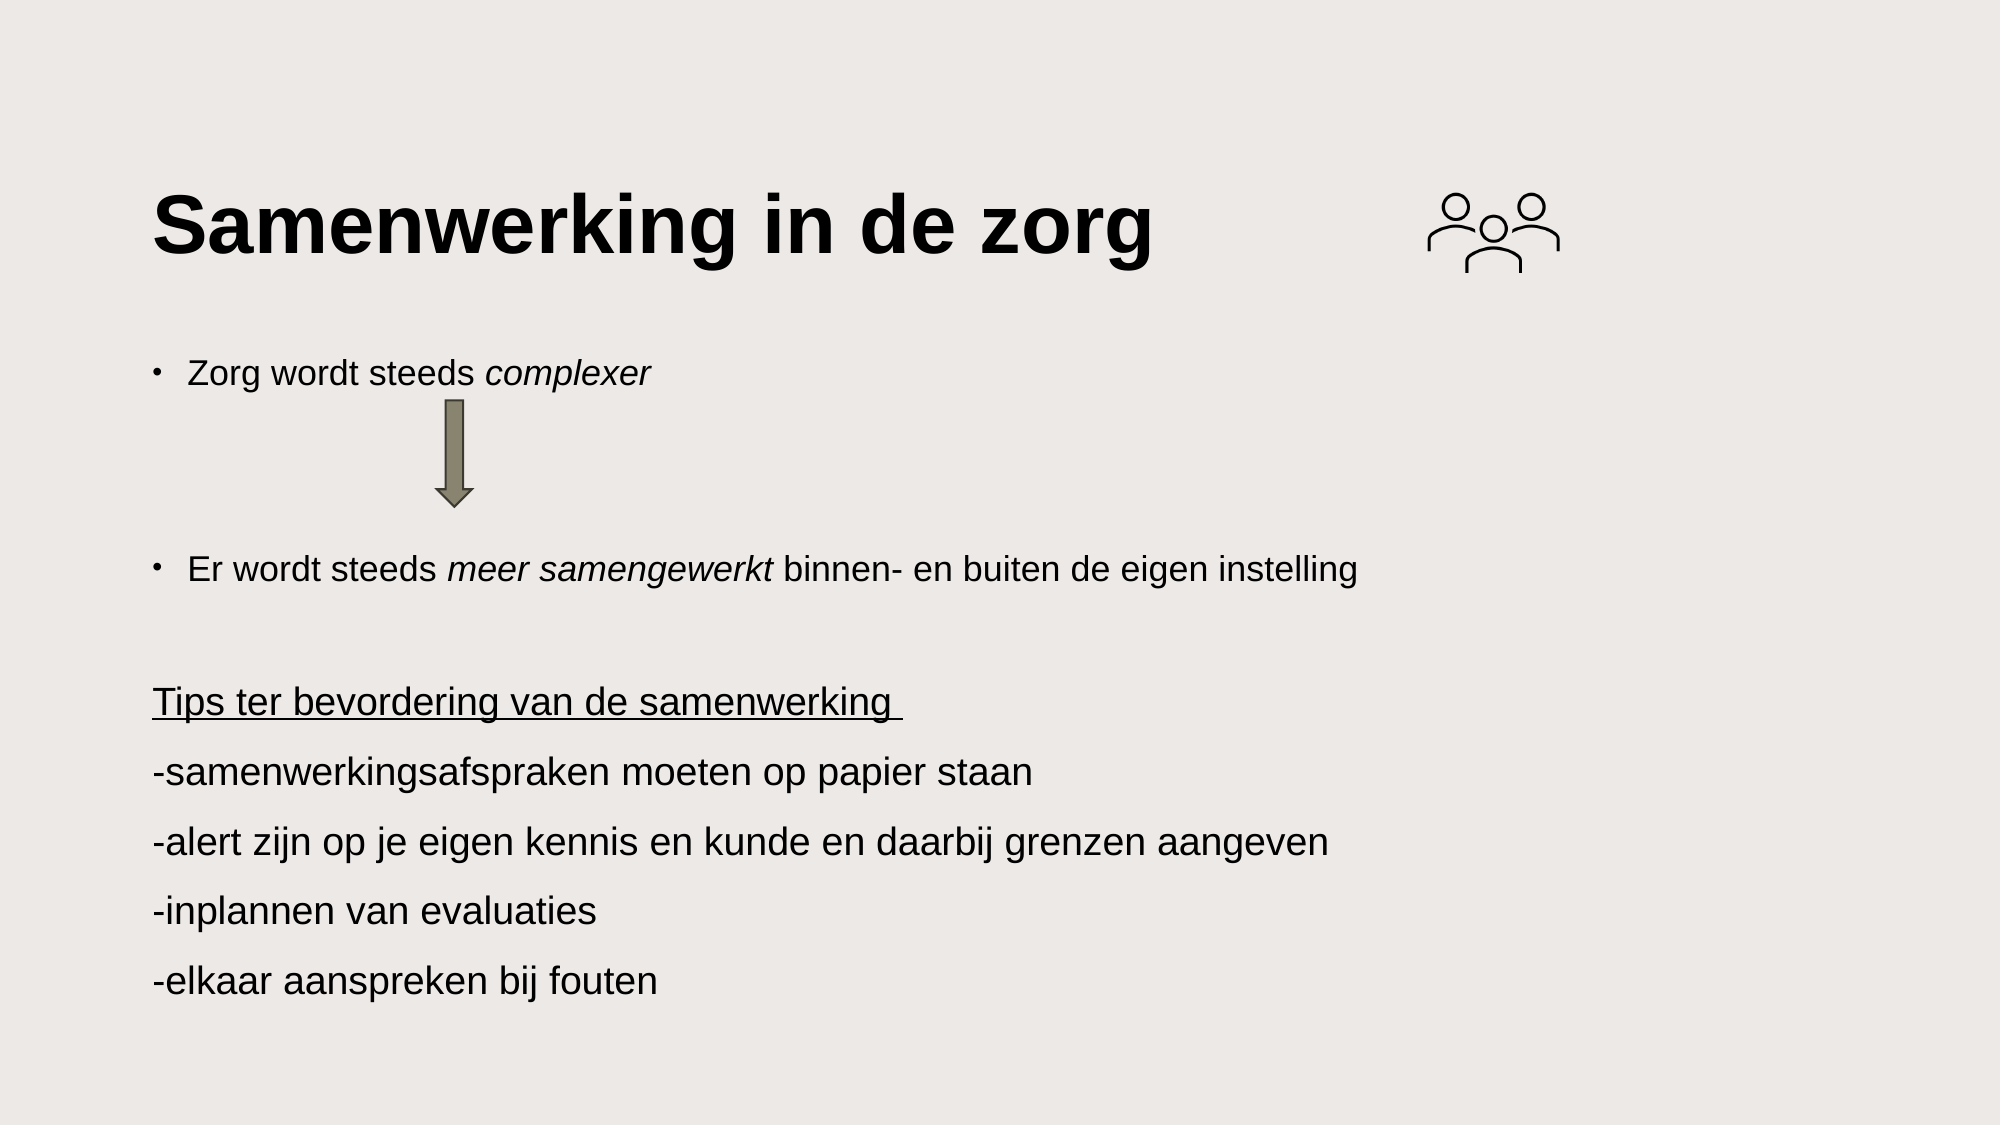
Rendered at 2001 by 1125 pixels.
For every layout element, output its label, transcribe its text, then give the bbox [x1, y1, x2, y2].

text_box [434, 399, 475, 509]
title Samenwerking in de zorg [137, 95, 1863, 280]
picture [1418, 158, 1569, 309]
list Zorg wordt steeds complexer Er wordt steeds meer samengewerkt binnen- en buiten de eigen instelling Tips ter bevordering van de samenwerking -samenwerkingsafspraken moeten op papier staan -alert zijn op je eigen kennis en kunde en daarbij grenzen aangeven -inplannen van evaluaties -elkaar aanspreken bij fouten [137, 338, 1863, 1014]
